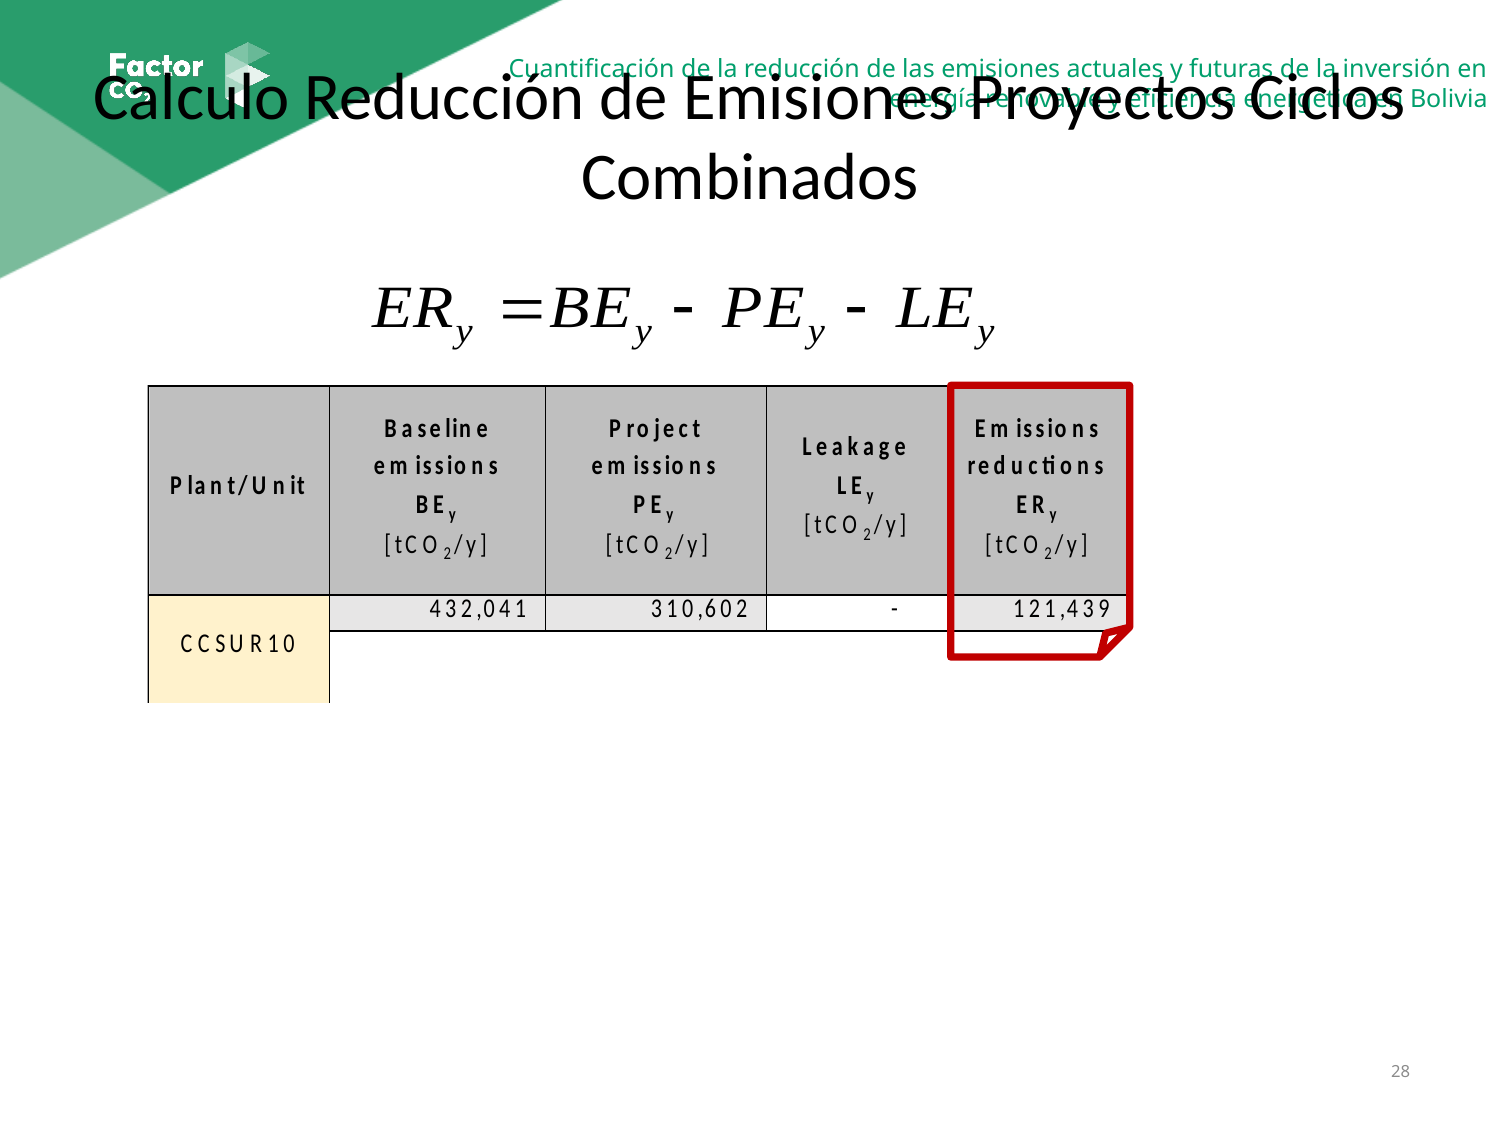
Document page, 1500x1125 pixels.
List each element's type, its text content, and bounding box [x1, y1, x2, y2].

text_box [359, 266, 1011, 363]
picture [0, 0, 1500, 1125]
slide_number 28 [1074, 1042, 1425, 1103]
title Calculo Reducción de Emisiones Proyectos Ciclos Combinados [75, 45, 1425, 233]
